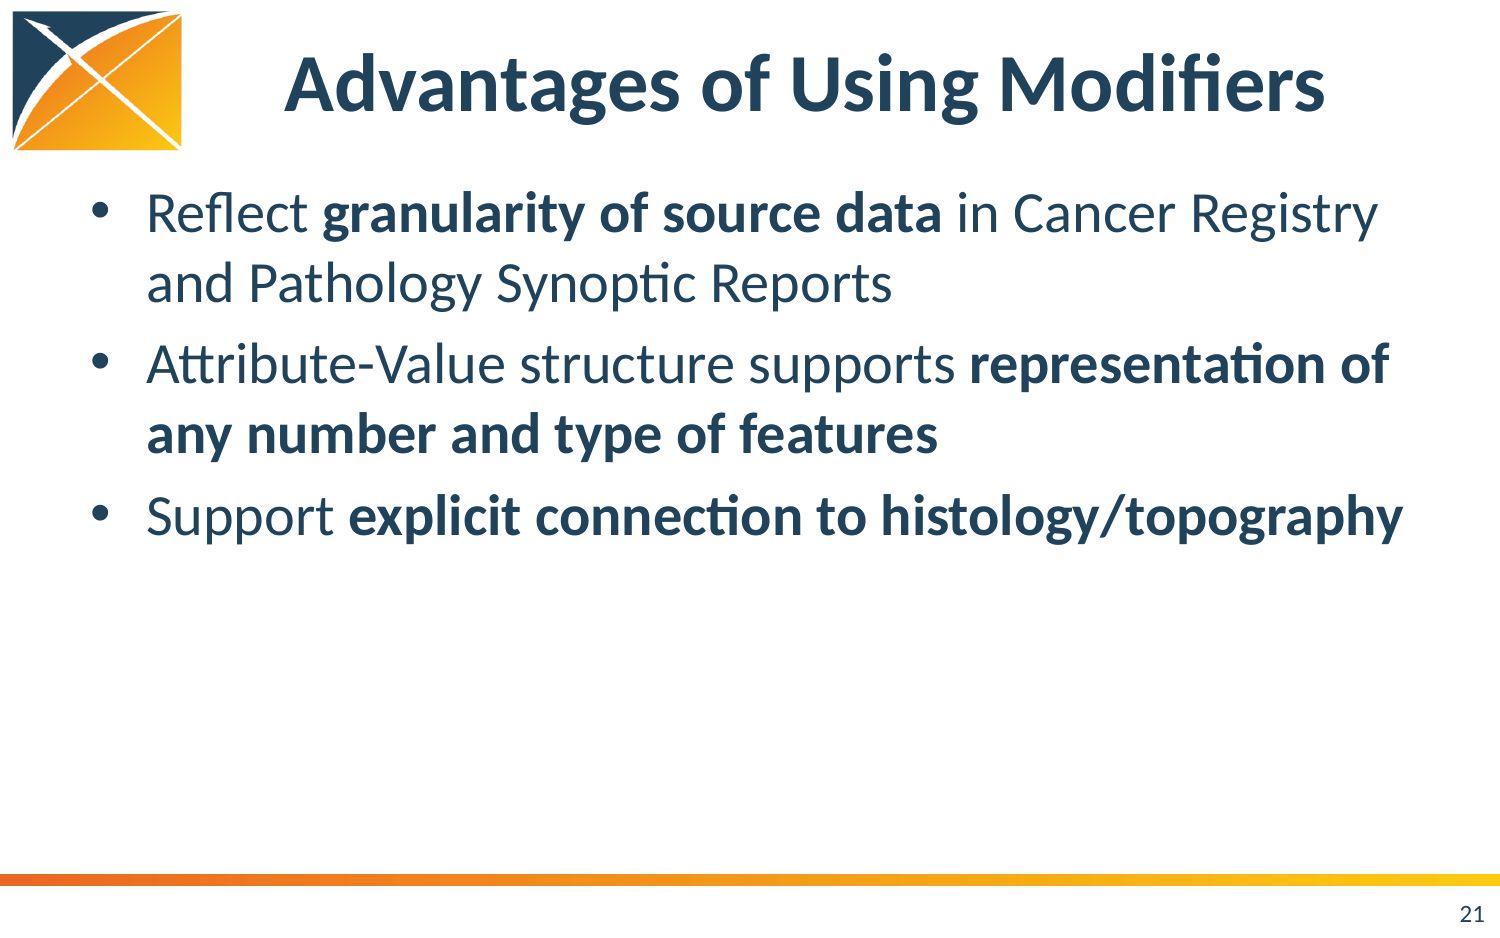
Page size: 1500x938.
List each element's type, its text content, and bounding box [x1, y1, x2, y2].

list Reflect granularity of source data in Cancer Registry and Pathology Synoptic Reports Attribute-Value structure supports representation of any number and type of features Support explicit connection to histology/topography [75, 166, 1425, 838]
slide_number 21 [1149, 887, 1500, 938]
title Advantages of Using Modifiers [187, 20, 1425, 136]
picture [0, 0, 206, 167]
